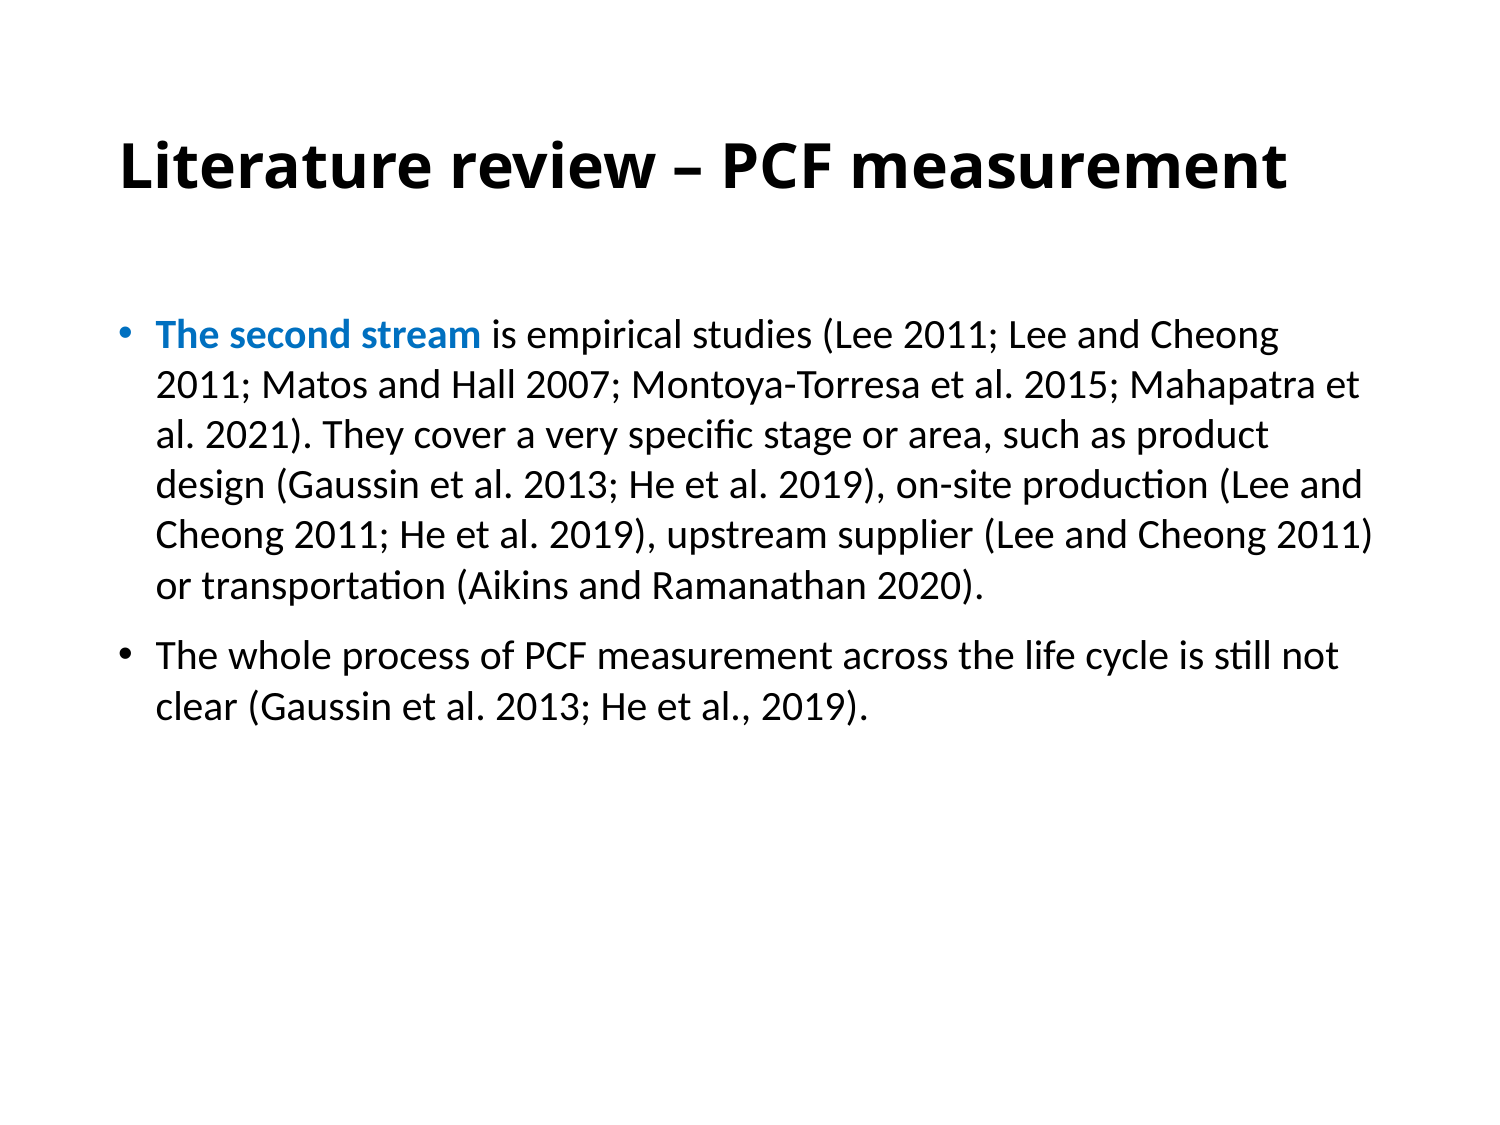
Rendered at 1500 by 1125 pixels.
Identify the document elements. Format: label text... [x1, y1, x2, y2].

title Literature review – PCF measurement [103, 59, 1397, 278]
list The second stream is empirical studies (Lee 2011; Lee and Cheong 2011; Matos and Hall 2007; Montoya-Torresa et al. 2015; Mahapatra et al. 2021). They cover a very specific stage or area, such as product design (Gaussin et al. 2013; He et al. 2019), on-site production (Lee and Cheong 2011; He et al. 2019), upstream supplier (Lee and Cheong 2011) or transportation (Aikins and Ramanathan 2020). The whole process of PCF measurement across the life cycle is still not clear (Gaussin et al. 2013; He et al., 2019). [103, 299, 1397, 1014]
